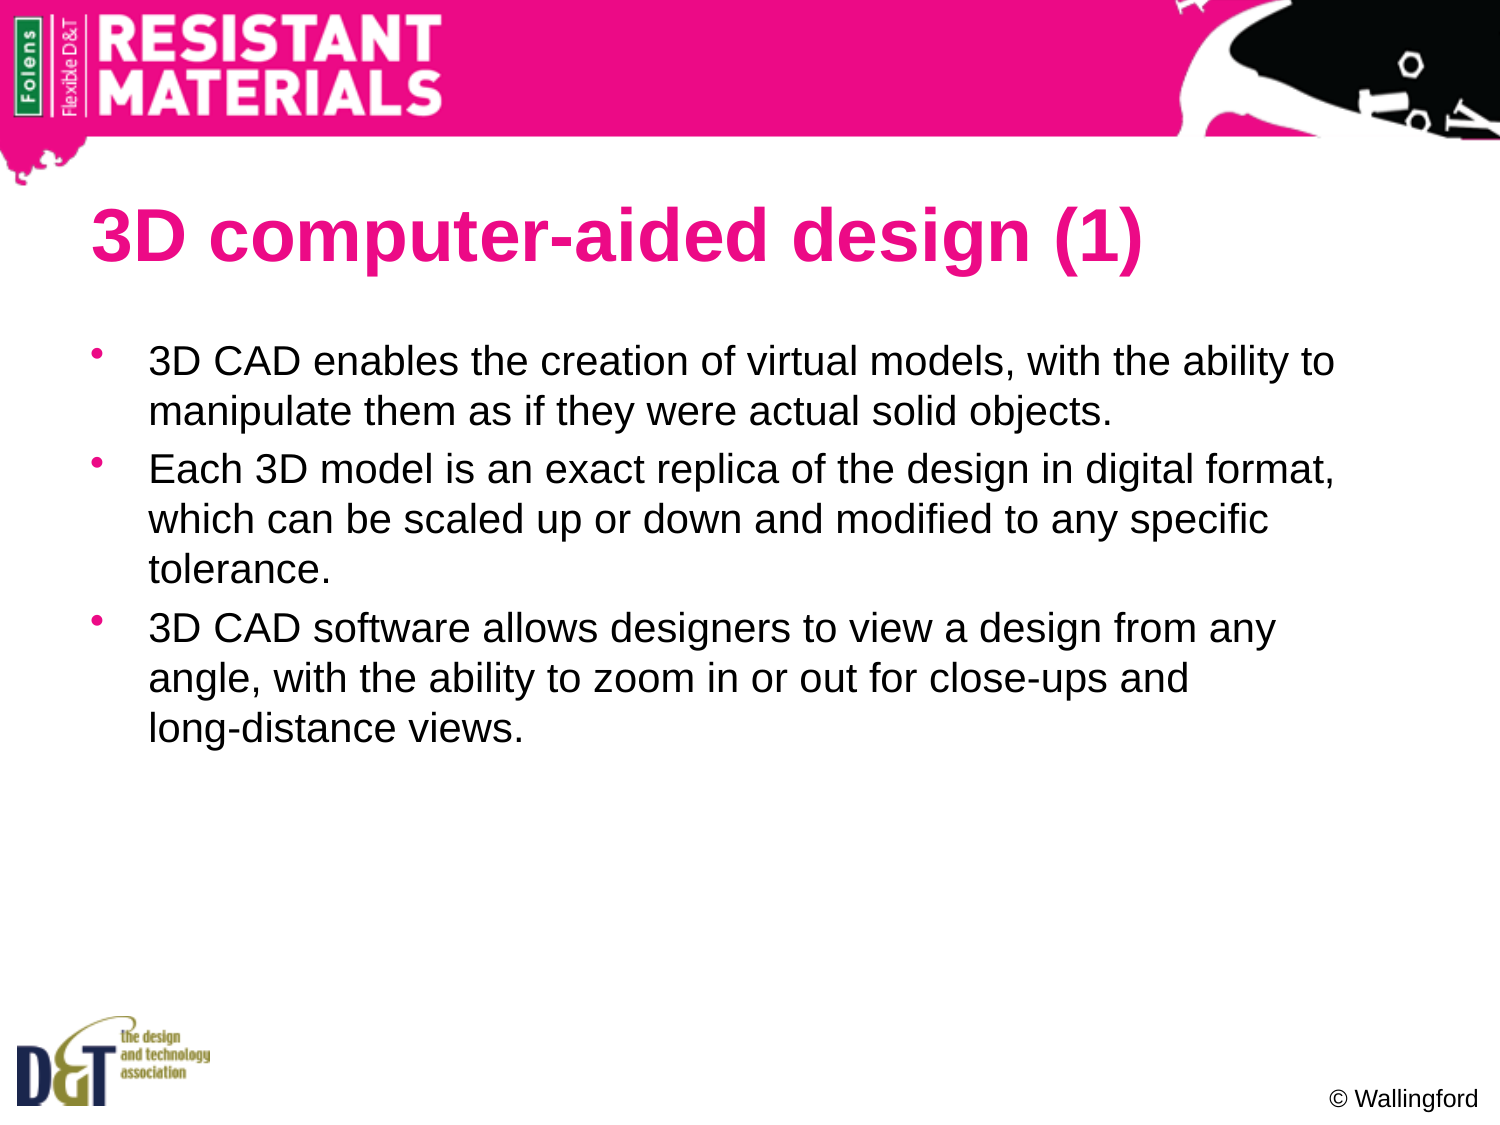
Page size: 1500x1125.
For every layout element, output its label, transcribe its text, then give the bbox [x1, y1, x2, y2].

text_box © Wallingford [1257, 1074, 1495, 1125]
list 3D CAD enables the creation of virtual models, with the ability to manipulate them as if they were actual solid objects. Each 3D model is an exact replica of the design in digital format, which can be scaled up or down and modified to any specific tolerance. 3D CAD software allows designers to view a design from any angle, with the ability to zoom in or out for close-ups and long-distance views. [75, 326, 1400, 1005]
title 3D computer-aided design (1) [76, 160, 1427, 301]
picture [0, 0, 1500, 1125]
